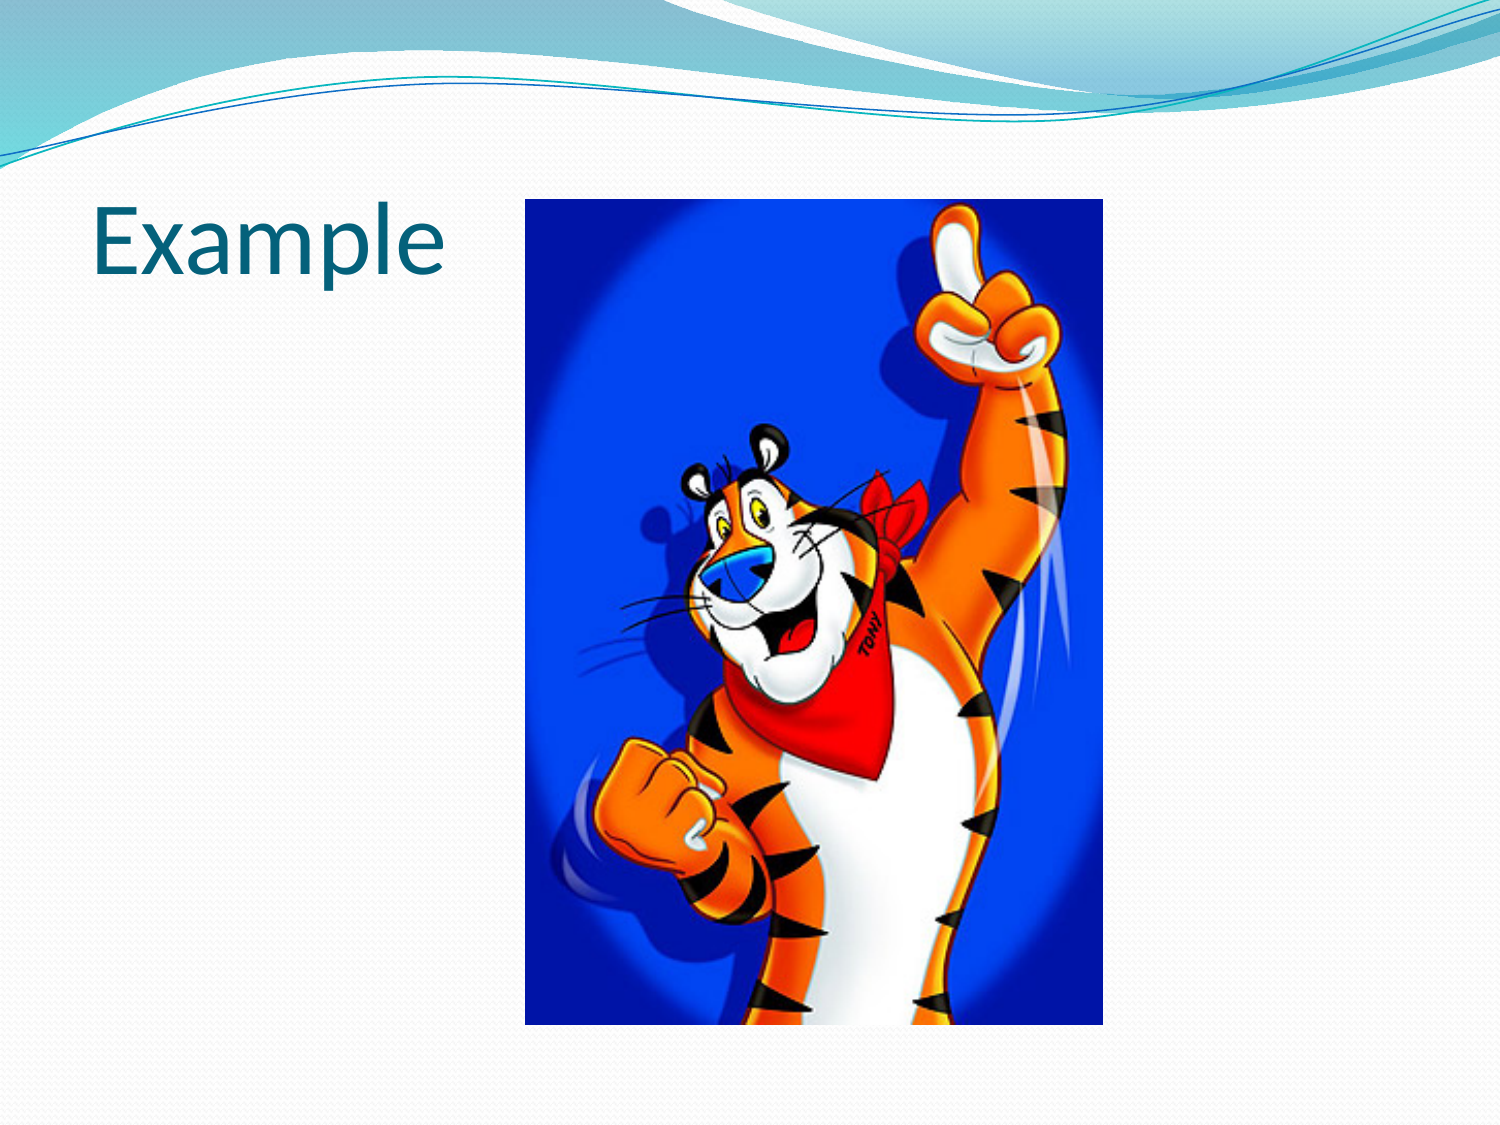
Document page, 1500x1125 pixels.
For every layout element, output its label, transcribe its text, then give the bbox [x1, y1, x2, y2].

title Example [75, 115, 1425, 303]
picture [524, 199, 1103, 1026]
